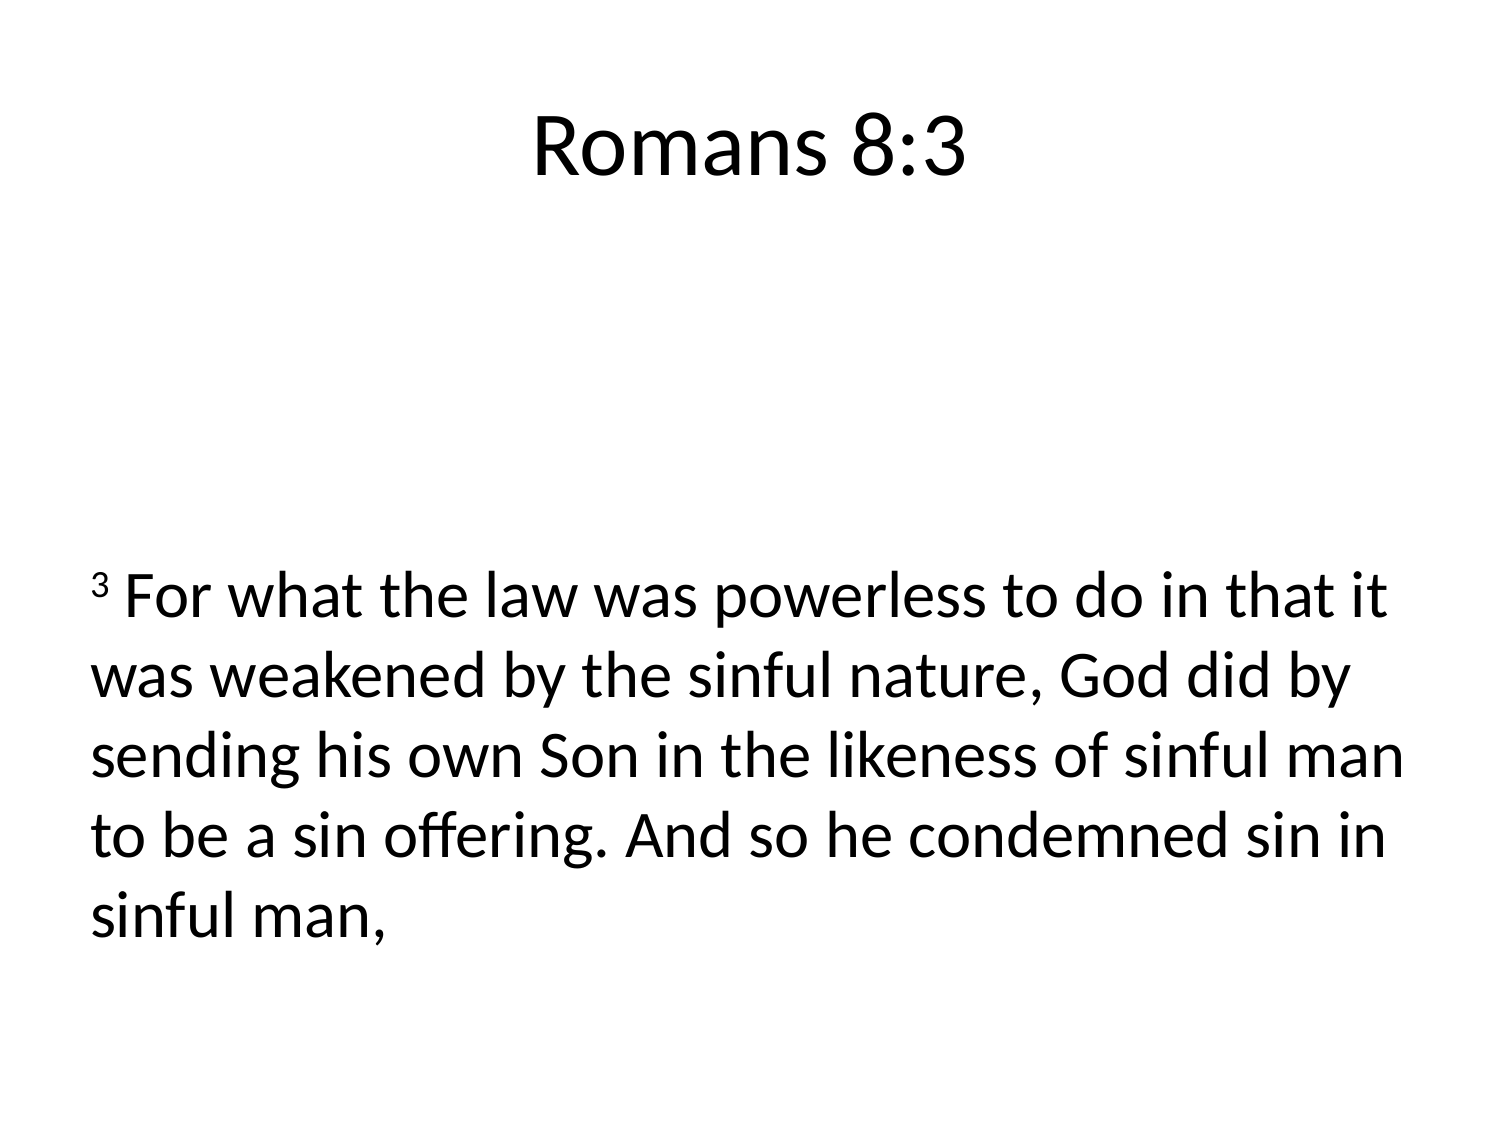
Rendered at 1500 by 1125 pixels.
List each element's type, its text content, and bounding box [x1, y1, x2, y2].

title Romans 8:3 [75, 45, 1425, 233]
list 3 For what the law was powerless to do in that it was weakened by the sinful nature, God did by sending his own Son in the likeness of sinful man to be a sin offering. And so he condemned sin in sinful man, [75, 262, 1425, 1005]
